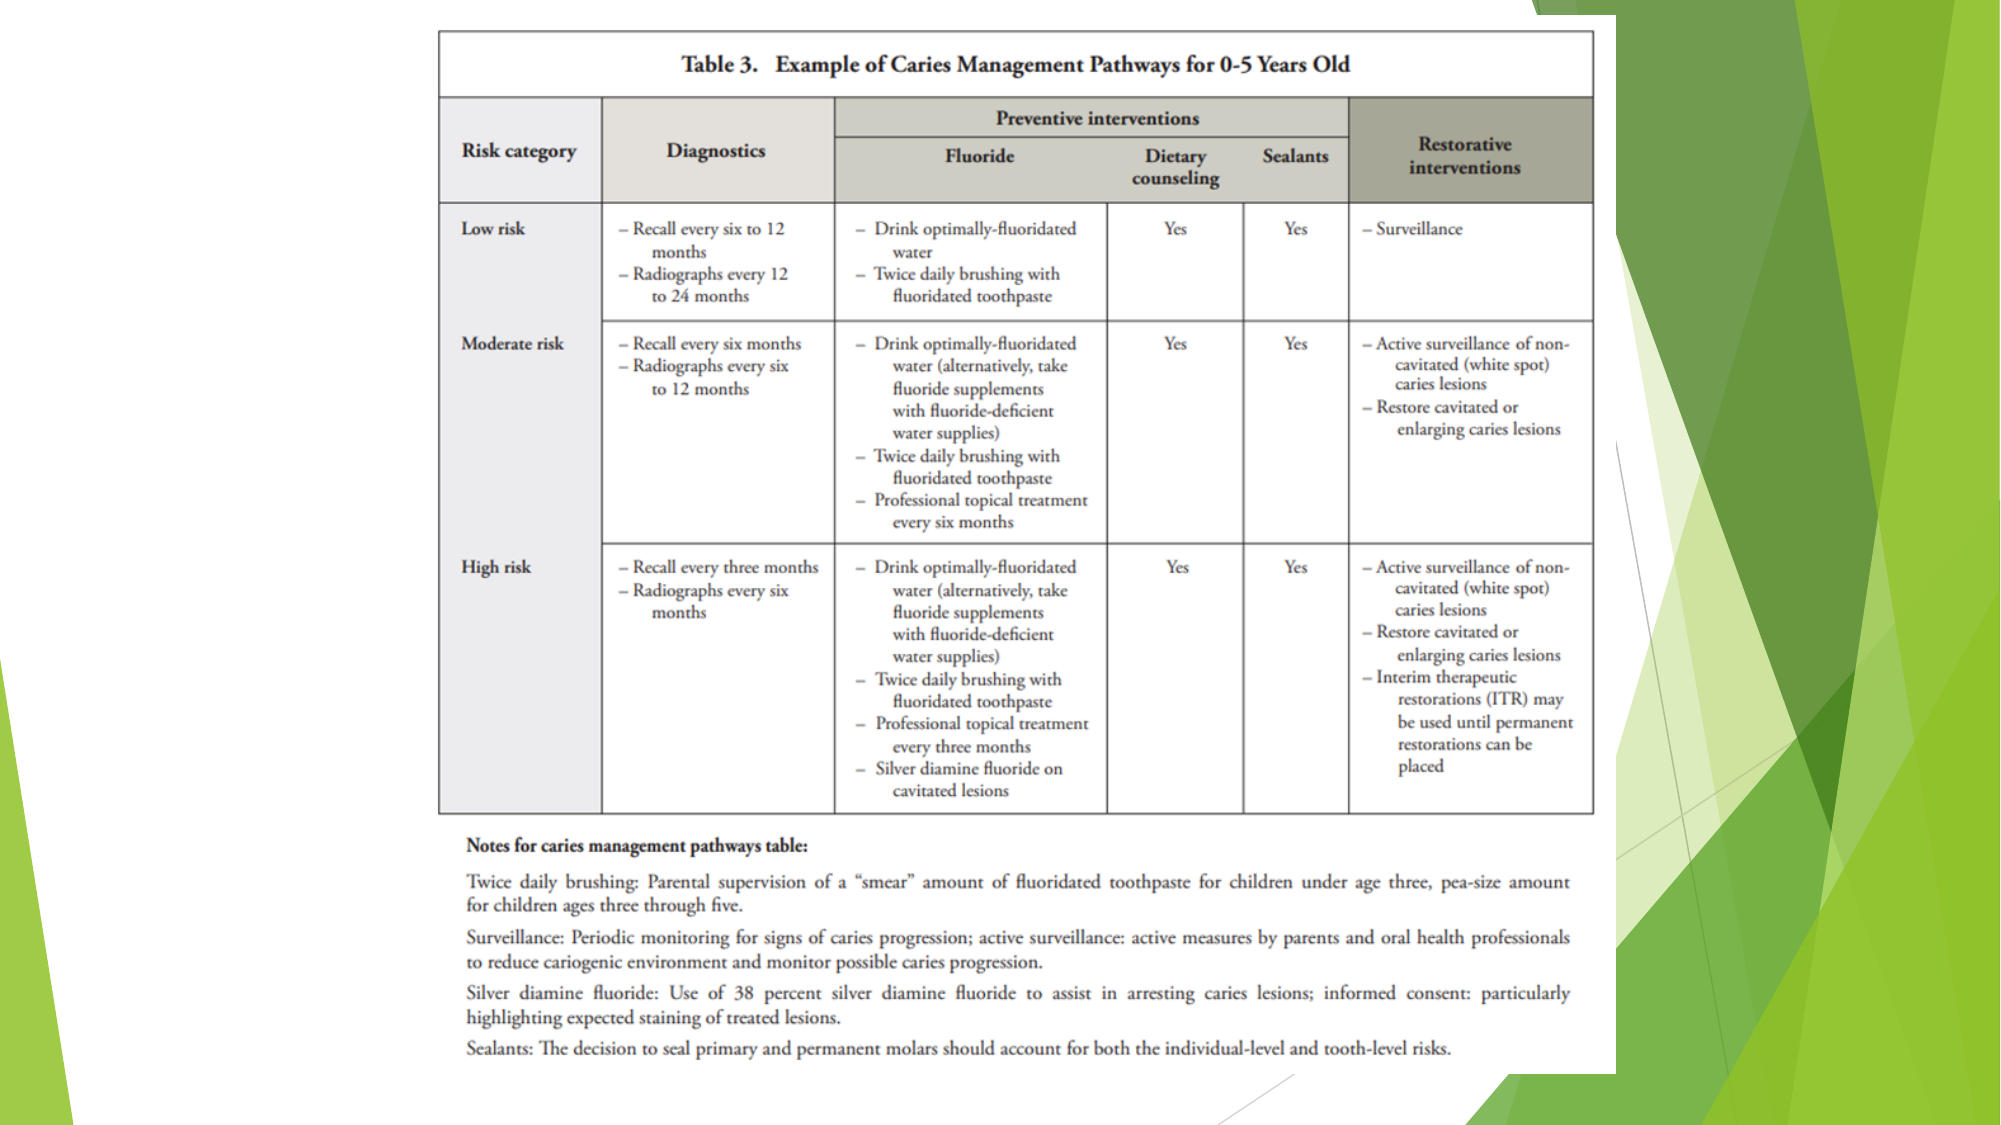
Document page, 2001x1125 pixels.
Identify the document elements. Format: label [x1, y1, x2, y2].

picture [423, 15, 1616, 1074]
